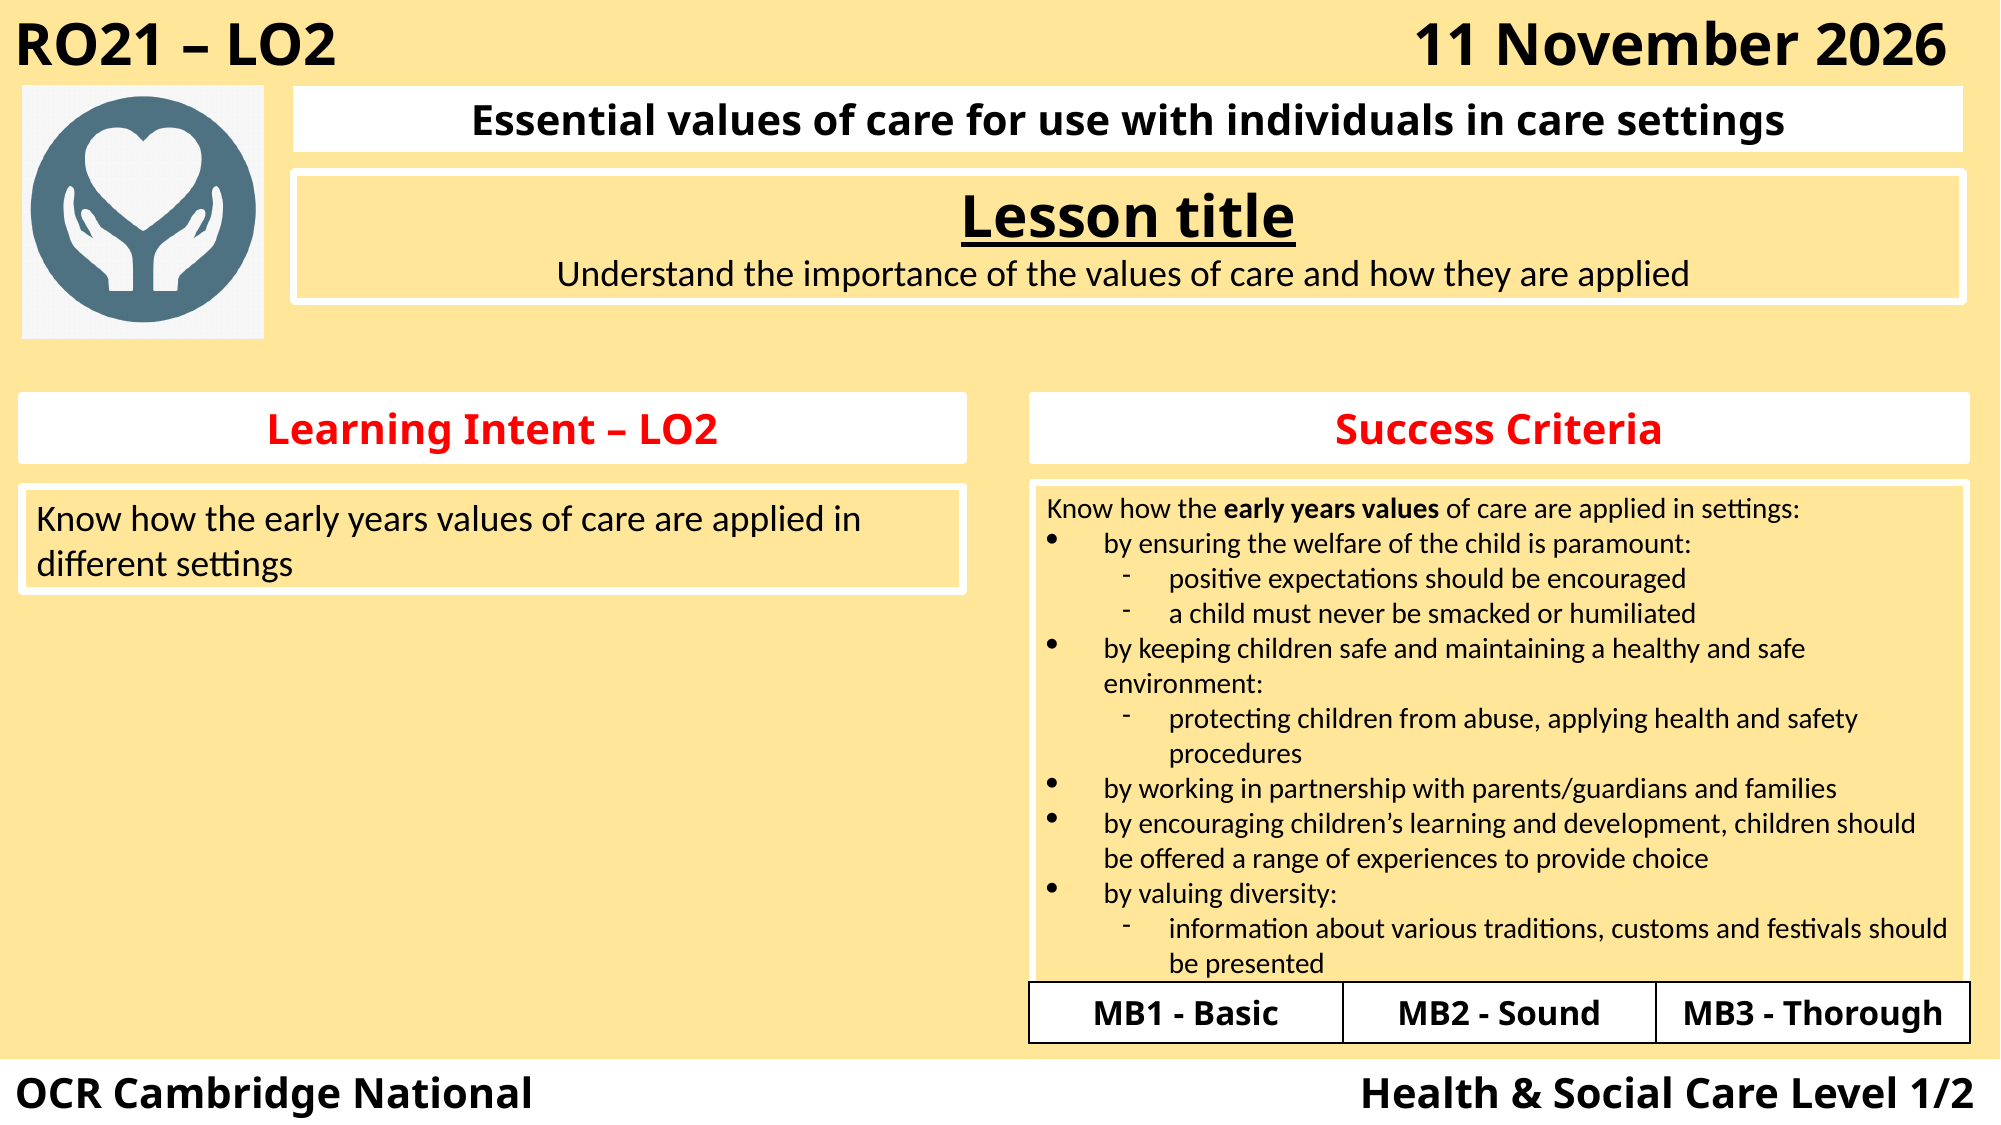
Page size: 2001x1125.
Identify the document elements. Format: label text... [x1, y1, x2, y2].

text_box Learning Intent – LO2 [21, 395, 964, 461]
table_header MB3 - Thorough [1657, 983, 1969, 1042]
text_box Lesson title Understand the importance of the values of care and how they are applied [293, 172, 1963, 302]
text_box Essential values of care for use with individuals in care settings [293, 86, 1963, 152]
text_box Success Criteria [1032, 395, 1967, 461]
text_box OCR Cambridge National [0, 1059, 873, 1125]
text_box Know how the early years values of care are applied in settings: by ensuring the welfare of the child is paramount: positive expectations should be encouraged a child must never be smacked or humiliated by keeping children safe and maintaining a healthy and safe environment: protecting children from abuse, applying health and safety procedures by working in partnership with parents/guardians and families by encouraging children’s learning and development, children should be offered a range of experiences to provide choice by valuing diversity: information about various traditions, customs and festivals should be presented [1032, 482, 1967, 981]
table_header MB2 - Sound [1344, 983, 1655, 1042]
text_box Know how the early years values of care are applied in different settings [21, 486, 964, 591]
text_box 25 September 2020 [1205, 0, 1964, 94]
text_box RO21 – LO2 [0, 0, 398, 85]
table_header MB1 - Basic [1030, 983, 1342, 1042]
picture [22, 85, 264, 339]
text_box Health & Social Care Level 1/2 [873, 1059, 2000, 1125]
